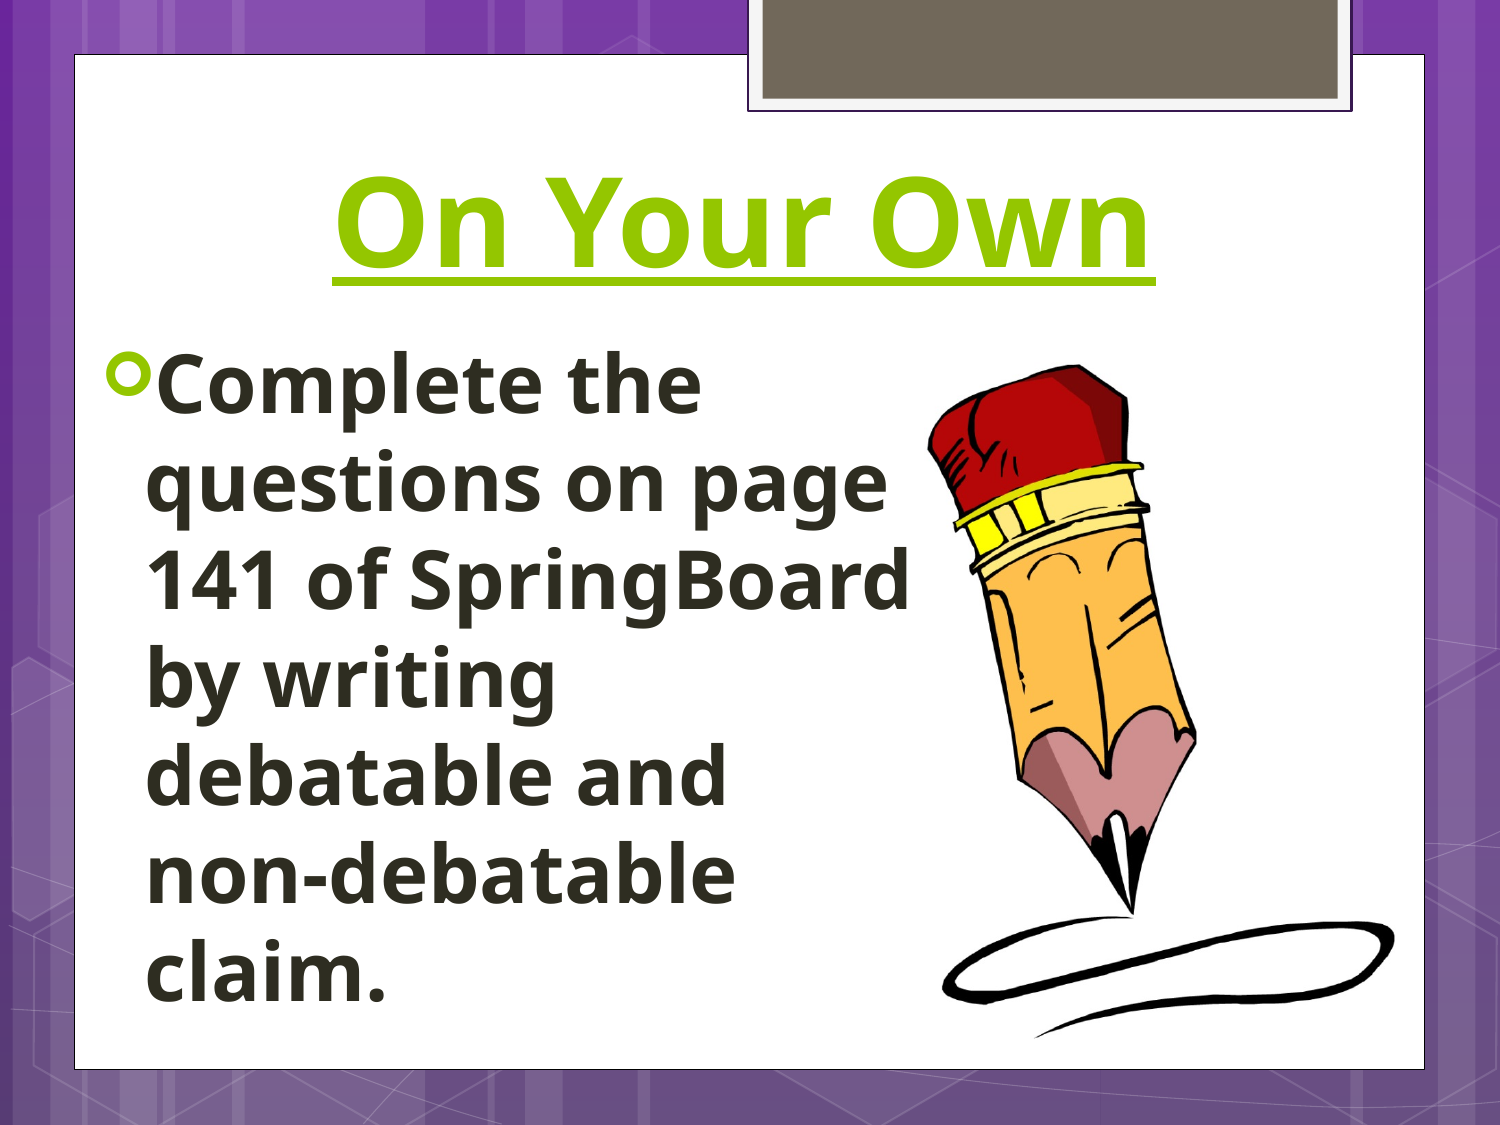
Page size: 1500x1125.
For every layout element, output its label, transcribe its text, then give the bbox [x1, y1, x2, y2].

title On Your Own [137, 112, 1350, 300]
picture [924, 362, 1399, 1042]
list Complete the questions on page 141 of SpringBoard by writing debatable and non-debatable claim. [75, 324, 938, 1063]
